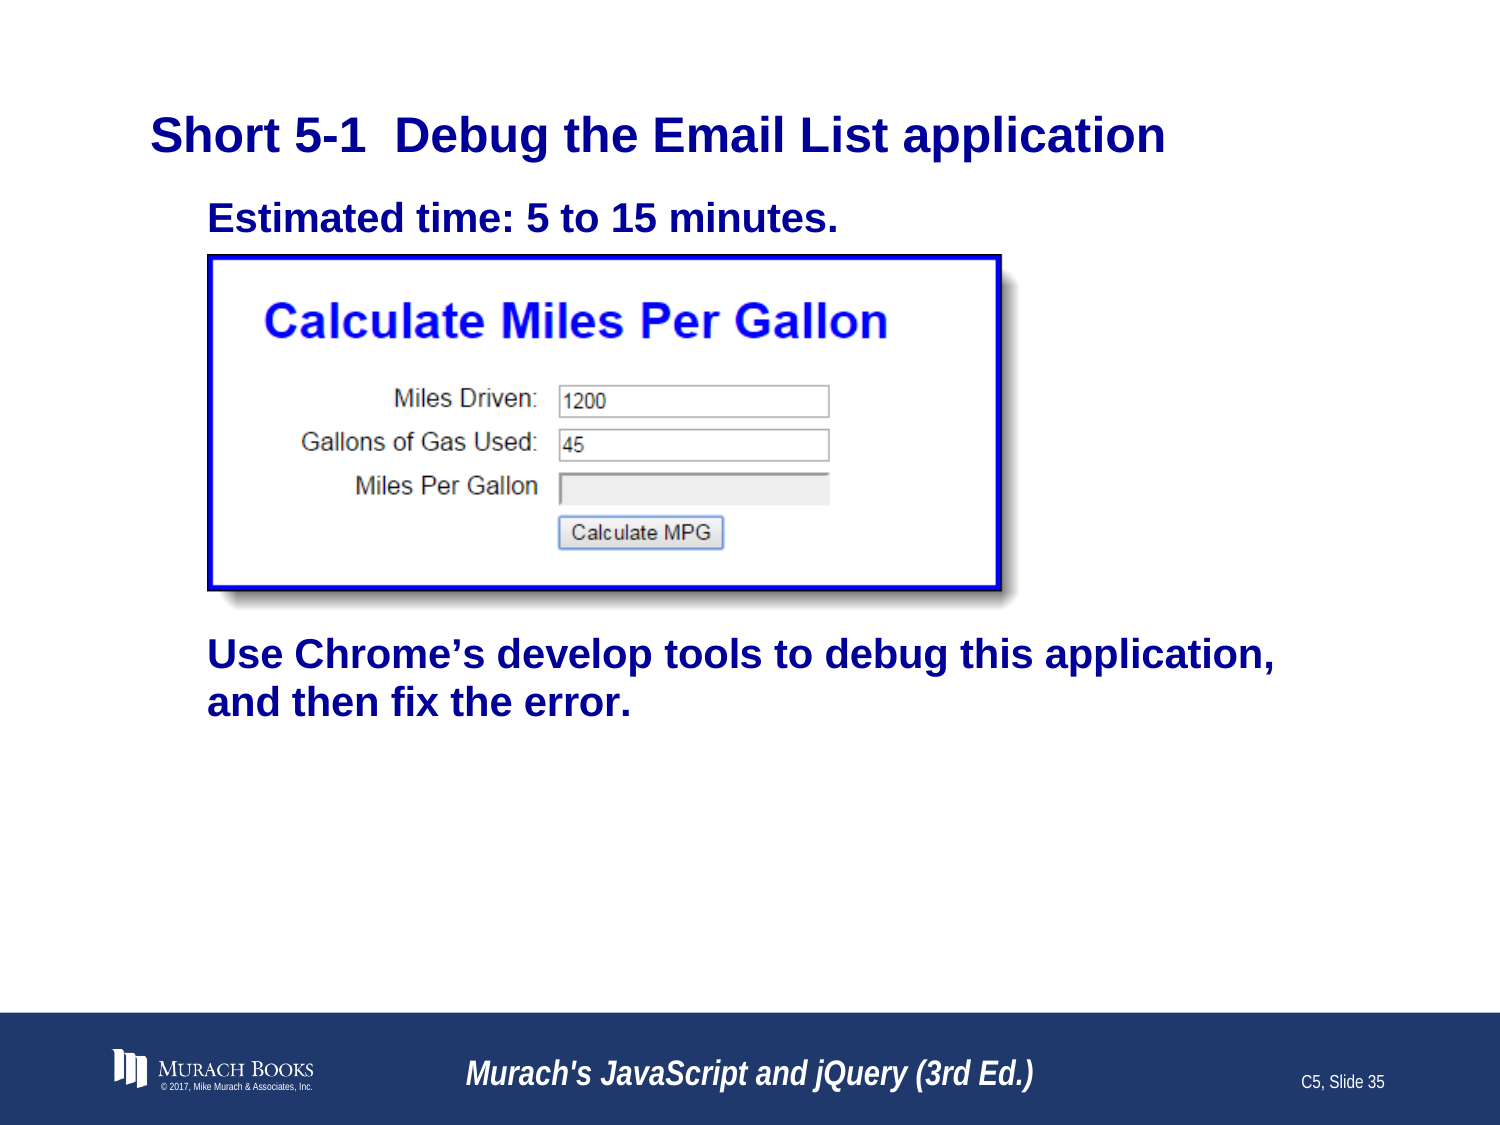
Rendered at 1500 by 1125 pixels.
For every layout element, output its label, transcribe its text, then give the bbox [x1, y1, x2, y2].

slide_number C5, Slide 35 [1087, 1025, 1400, 1100]
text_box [149, 174, 1350, 778]
title Short 5-1 Debug the Email List application [150, 102, 1350, 164]
slide_number Murach's JavaScript and jQuery (3rd Ed.) [463, 1025, 1050, 1100]
footer © 2017, Mike Murach & Associates, Inc. [12, 1025, 463, 1100]
